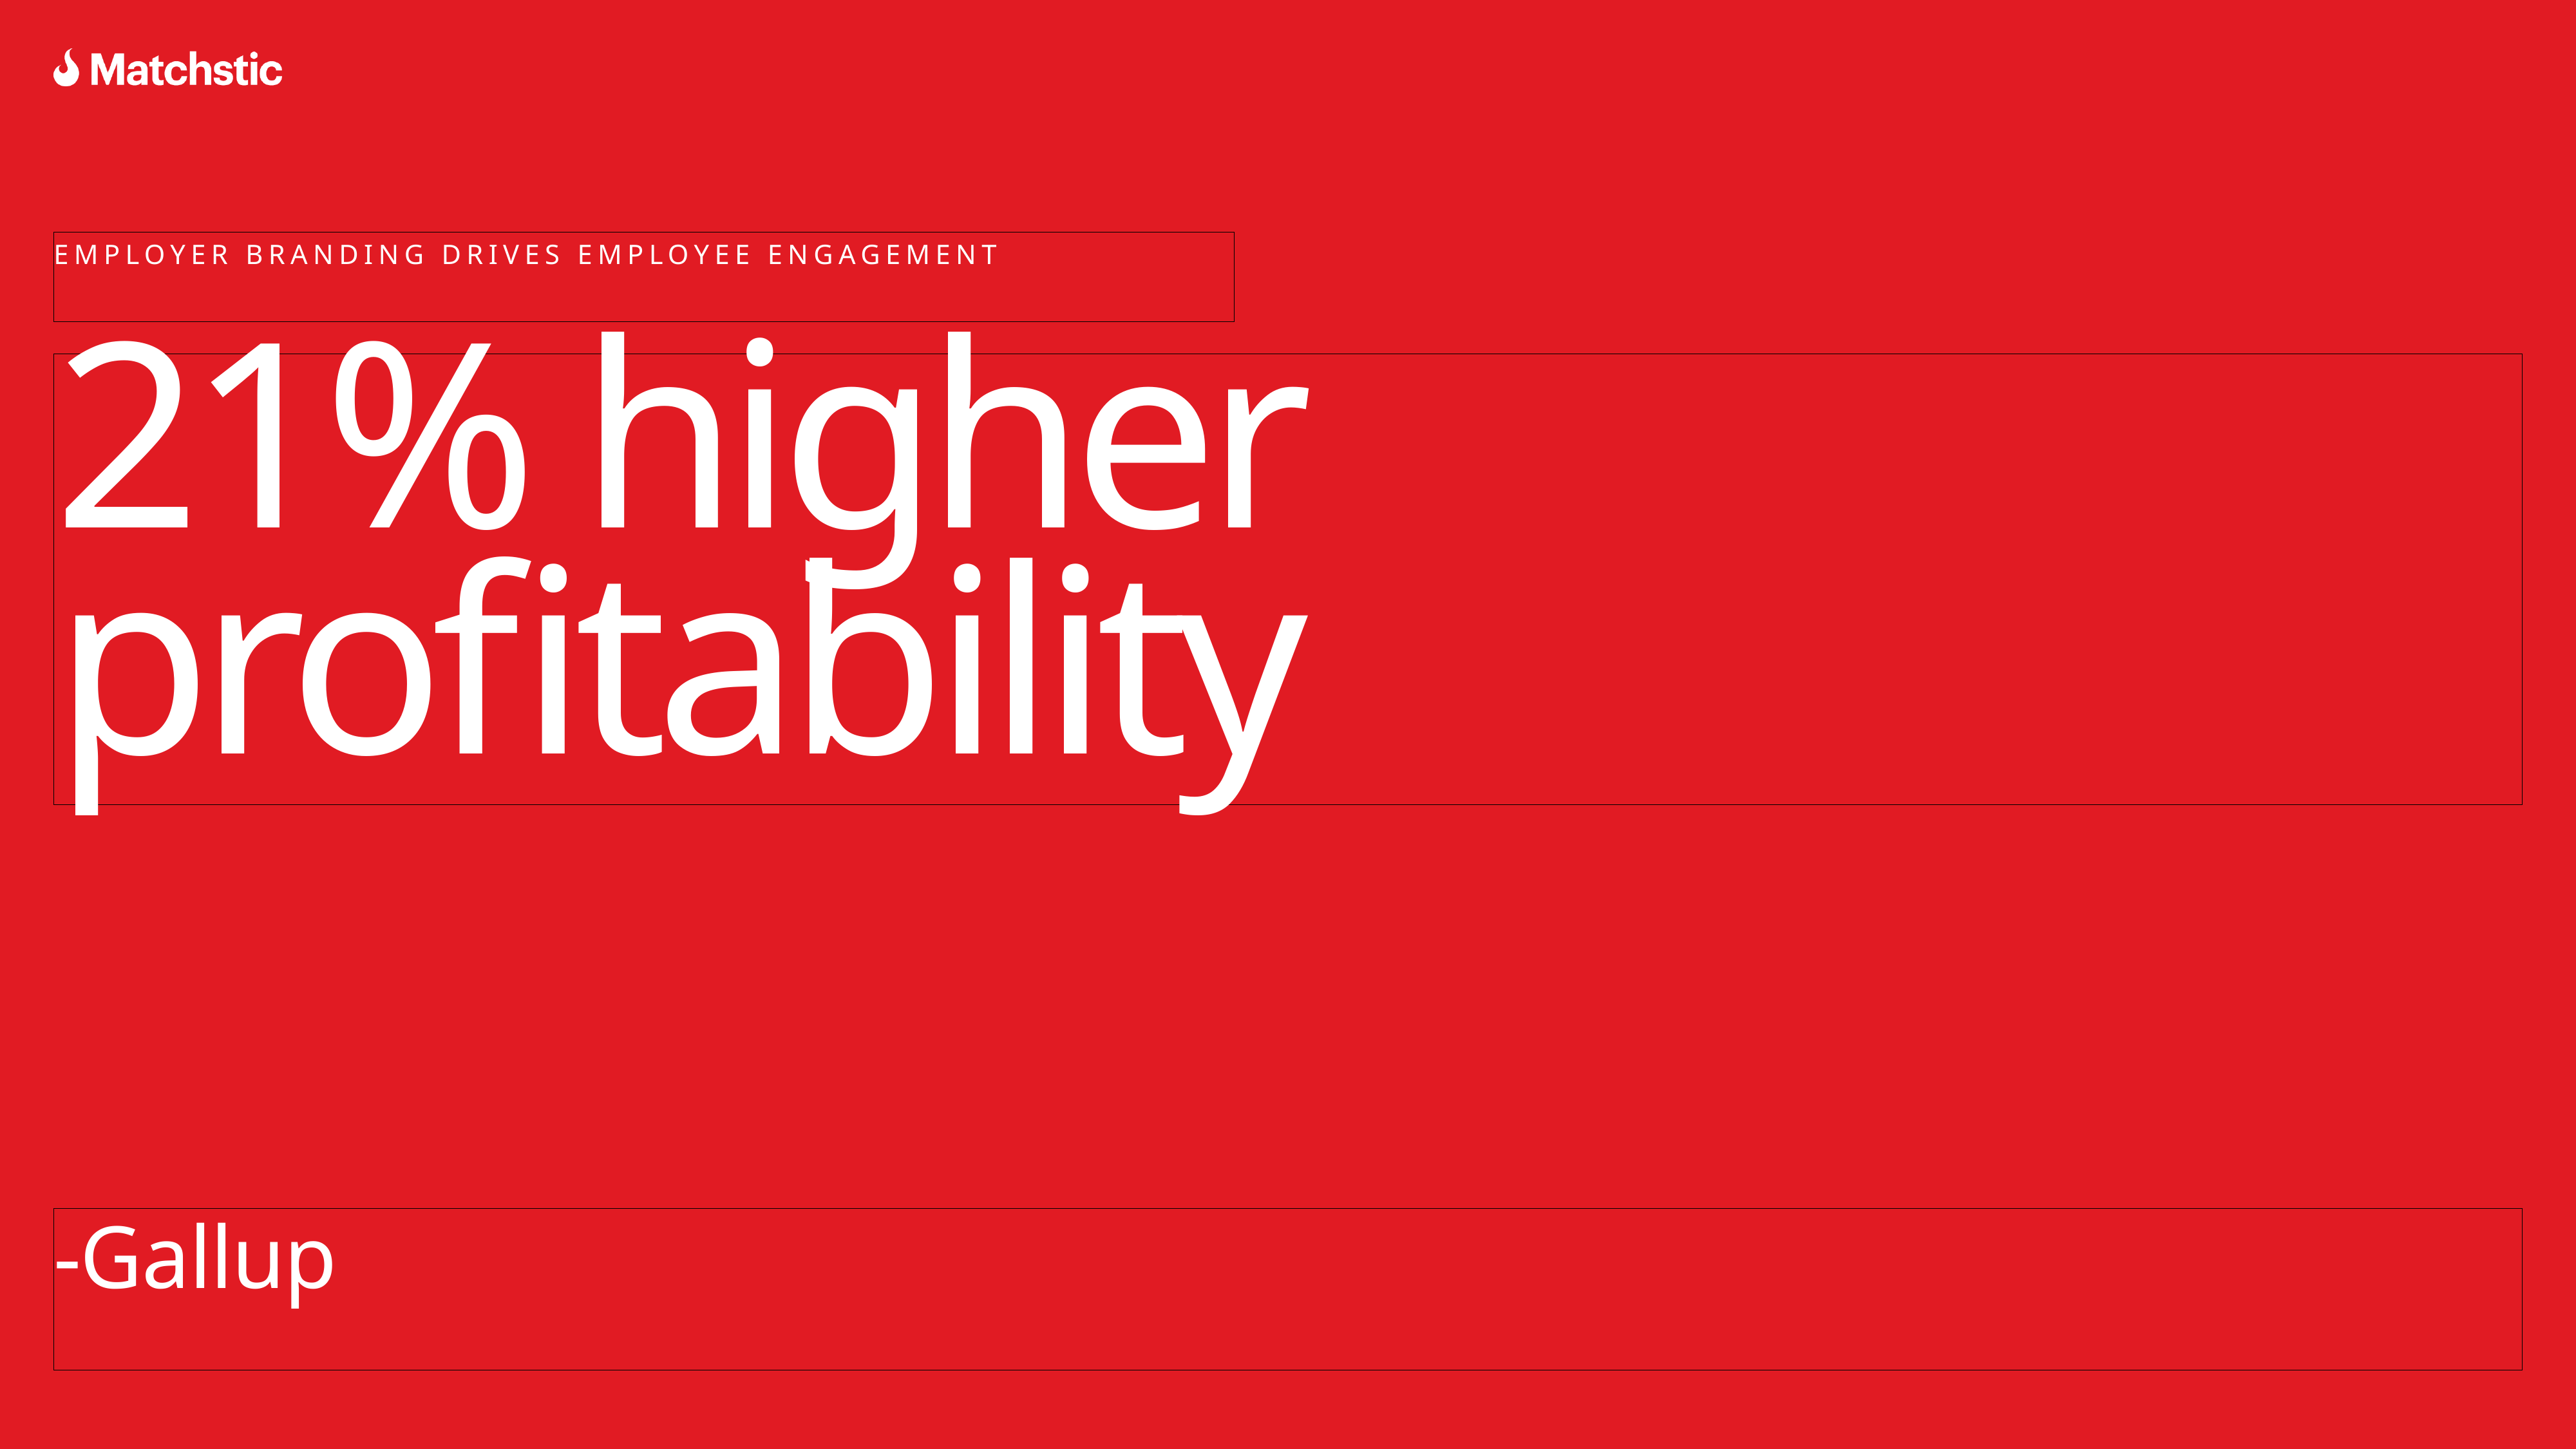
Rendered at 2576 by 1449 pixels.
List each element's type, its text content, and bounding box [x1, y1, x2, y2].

text_box 21% higher profitability [53, 354, 2523, 805]
text_box -Gallup [53, 1208, 2523, 1370]
text_box Employer Branding drives employee engagement [53, 232, 1235, 322]
picture [53, 48, 282, 86]
